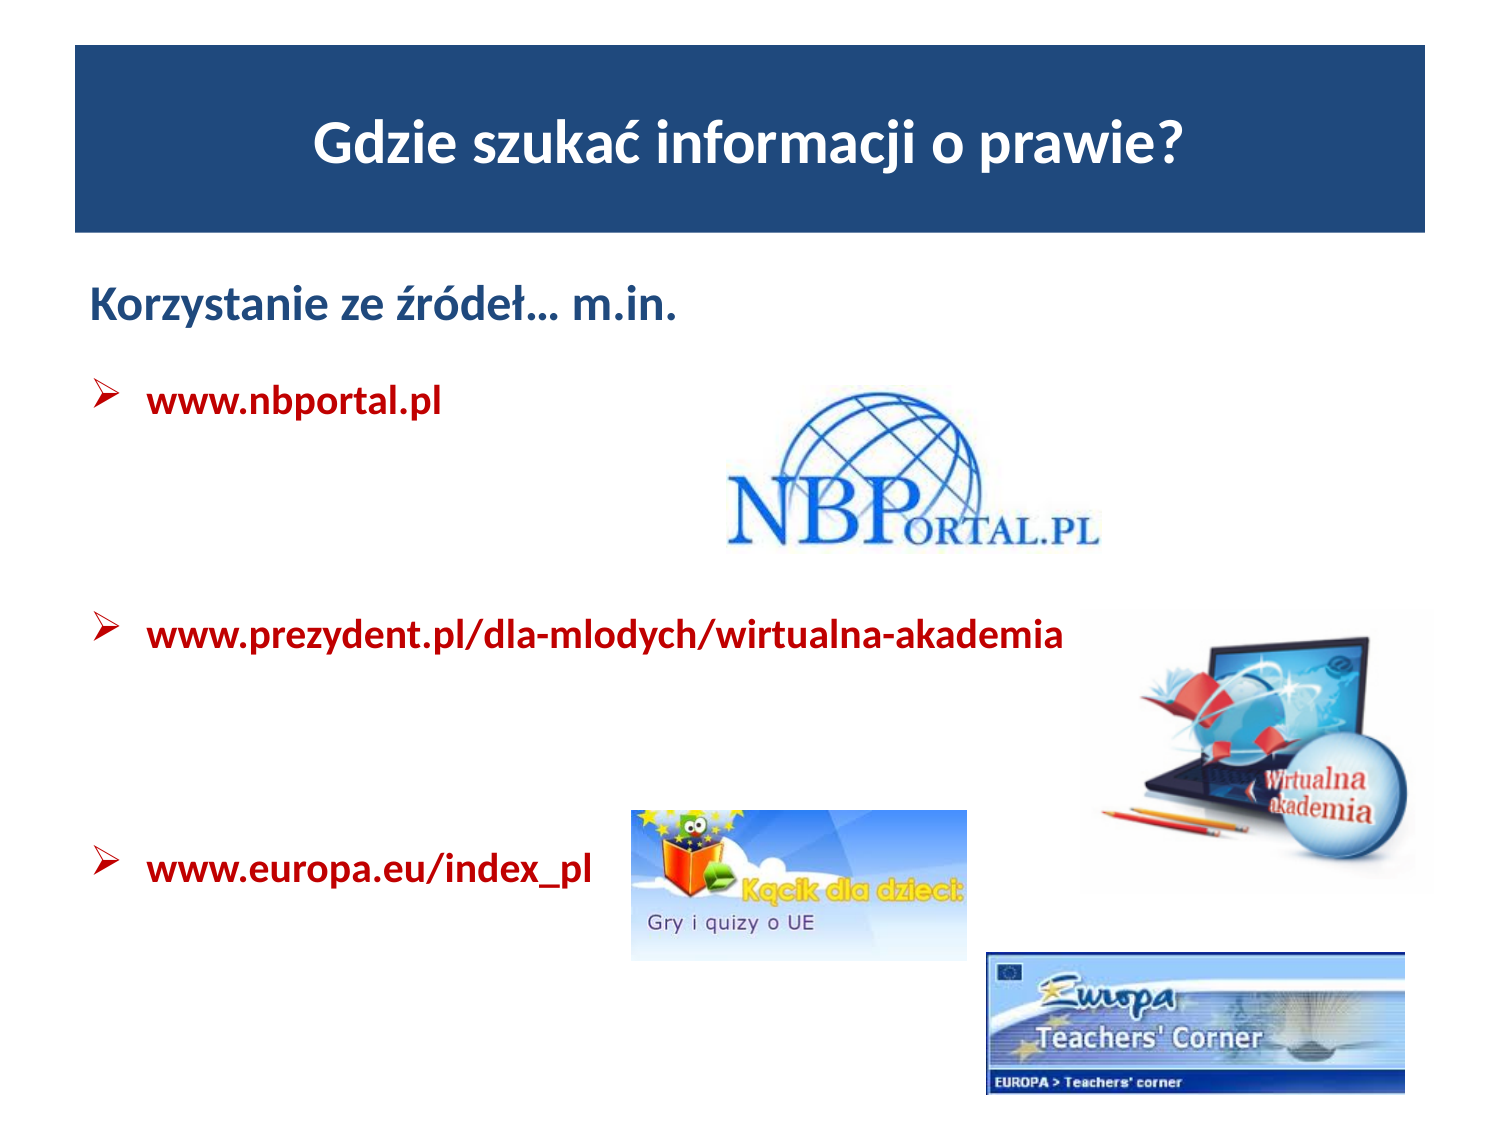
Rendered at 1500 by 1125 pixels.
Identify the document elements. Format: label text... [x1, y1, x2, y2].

list Korzystanie ze źródeł… m.in. www.nbportal.pl www.prezydent.pl/dla-mlodych/wirtualna-akademia www.europa.eu/index_pl [75, 262, 1425, 1005]
picture [631, 810, 967, 961]
picture [1080, 609, 1434, 894]
title Gdzie szukać informacji o prawie? [75, 45, 1425, 233]
picture [985, 951, 1406, 1095]
picture [726, 385, 1102, 555]
